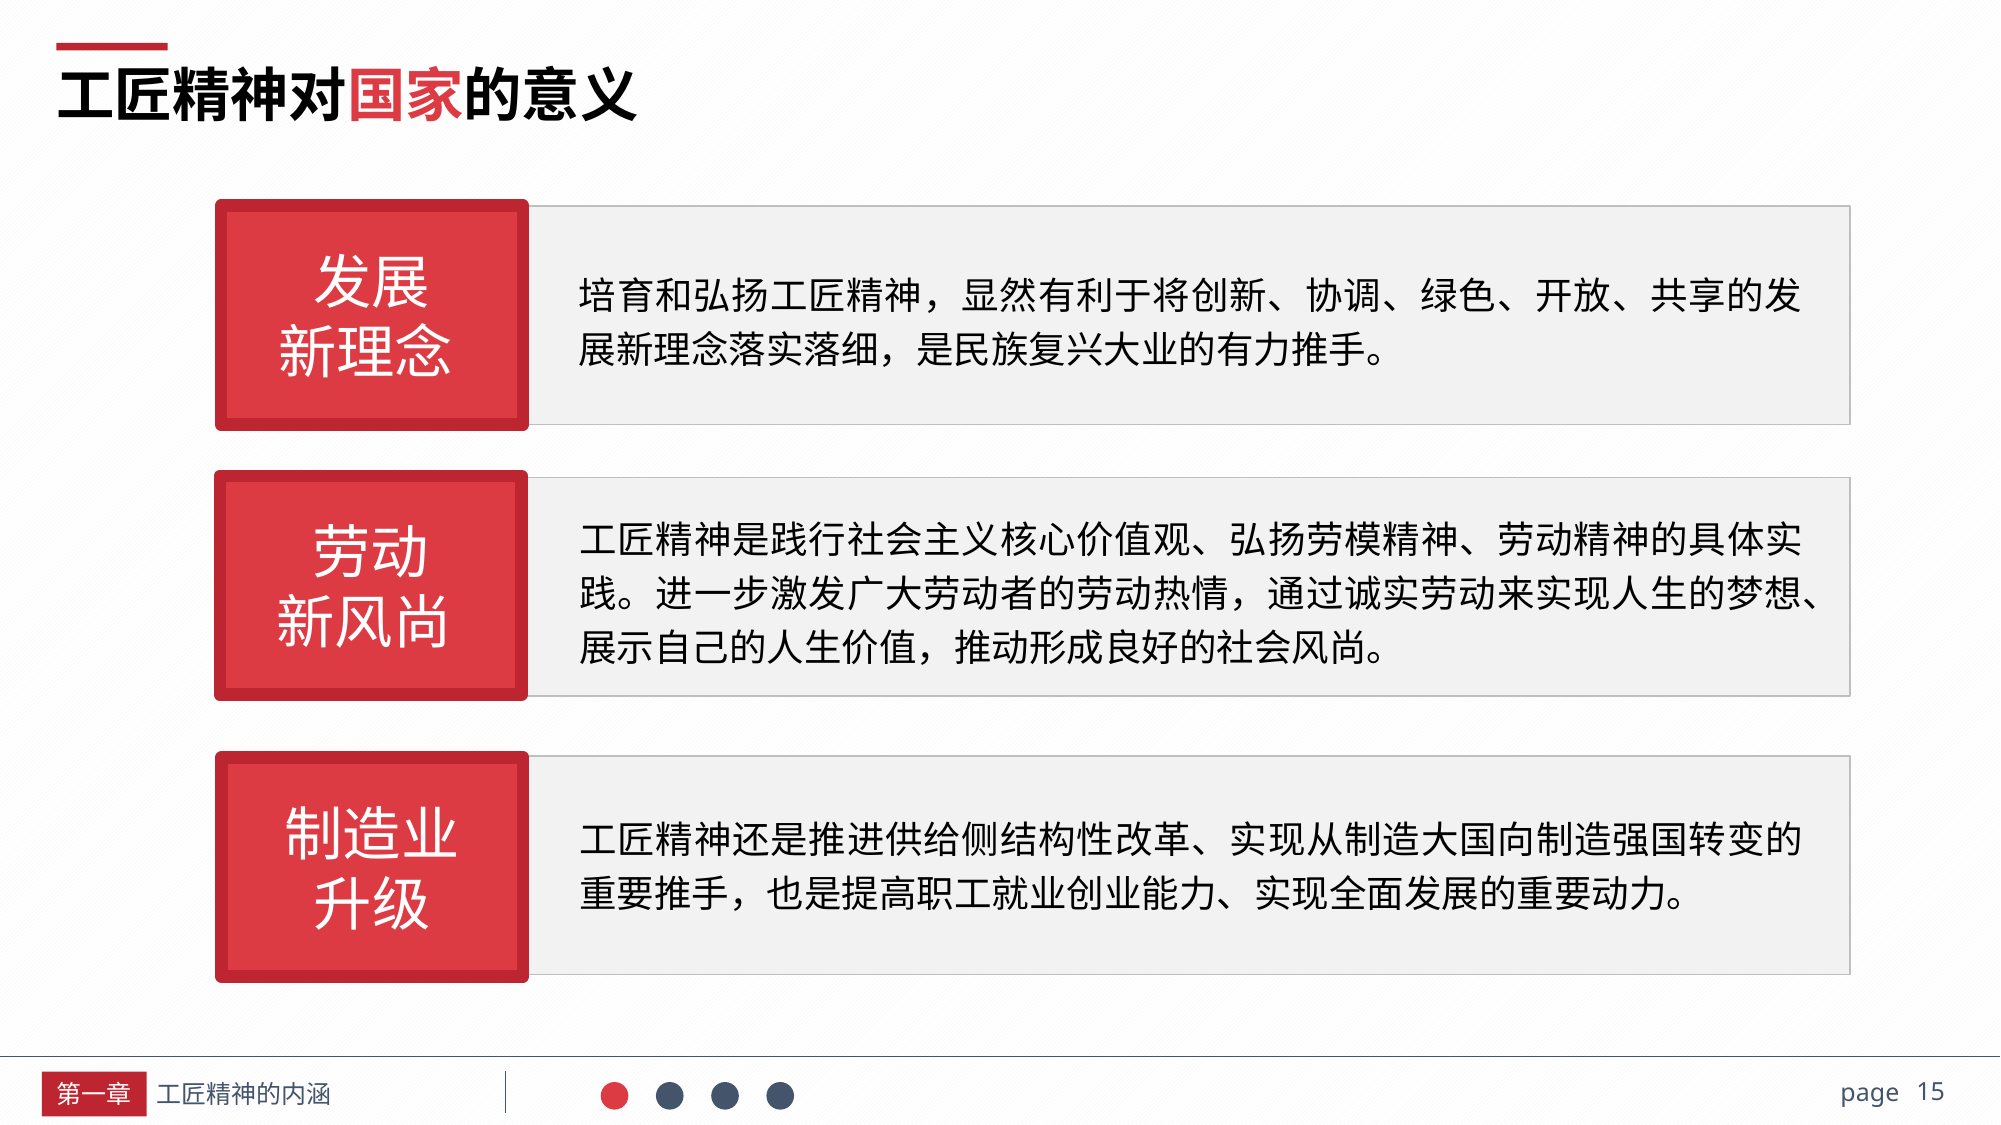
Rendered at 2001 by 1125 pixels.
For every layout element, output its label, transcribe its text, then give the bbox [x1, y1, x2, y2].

text_box [523, 755, 1851, 975]
text_box 工匠精神是践行社会主义核心价值观、弘扬劳模精神、劳动精神的具体实践。进一步激发广大劳动者的劳动热情，通过诚实劳动来实现人生的梦想、展示自己的人生价值，推动形成良好的社会风尚。 [564, 499, 1818, 677]
text_box [523, 477, 1851, 697]
text_box 制造业 升级 [221, 757, 524, 977]
text_box 工匠精神还是推进供给侧结构性改革、实现从制造大国向制造强国转变的重要推手，也是提高职工就业创业能力、实现全面发展的重要动力。 [564, 799, 1818, 923]
text_box [56, 42, 168, 50]
text_box 培育和弘扬工匠精神，显然有利于将创新、协调、绿色、开放、共享的发展新理念落实落细，是民族复兴大业的有力推手。 [564, 255, 1818, 379]
text_box 发展 新理念 [221, 205, 523, 425]
text_box 劳动 新风尚 [219, 475, 522, 695]
text_box 工匠精神对国家的意义 [41, 50, 954, 136]
text_box [523, 205, 1851, 425]
